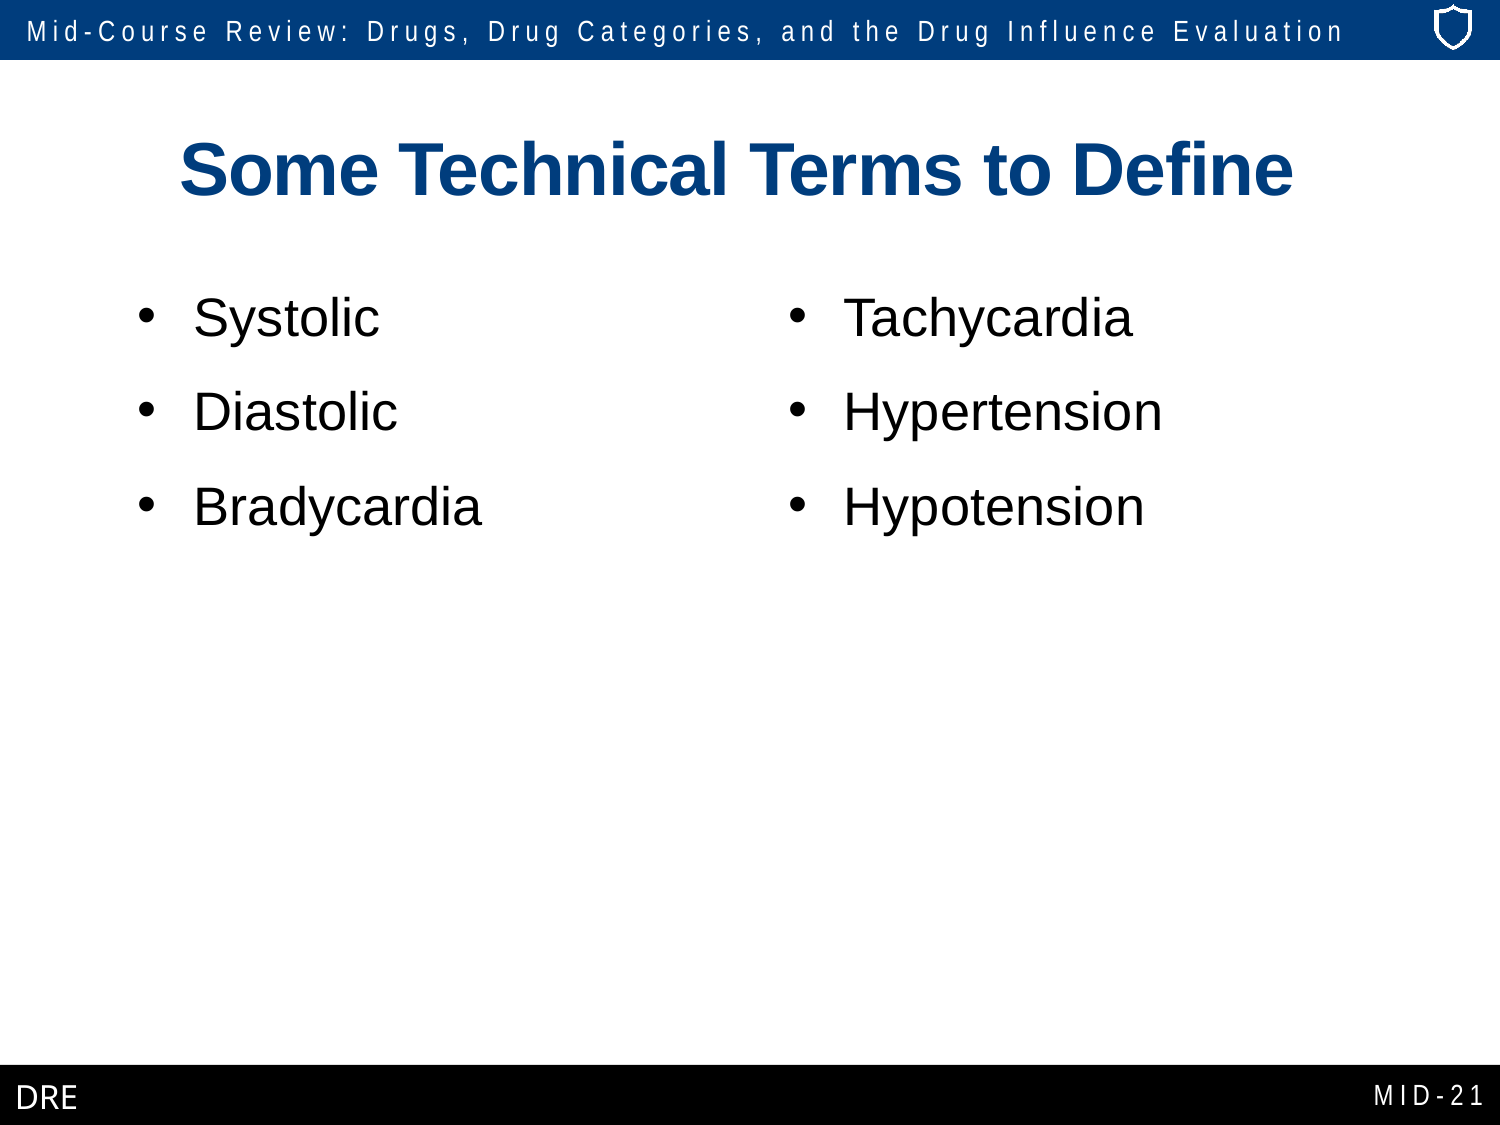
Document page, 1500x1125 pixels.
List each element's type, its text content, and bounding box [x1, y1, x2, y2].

list Systolic Diastolic Bradycardia [99, 275, 725, 1023]
slide_number MID-21 [1218, 1063, 1499, 1124]
picture [1434, 4, 1472, 50]
list Tachycardia Hypertension Hypotension [750, 275, 1375, 1023]
title Some Technical Terms to Define [99, 78, 1375, 266]
